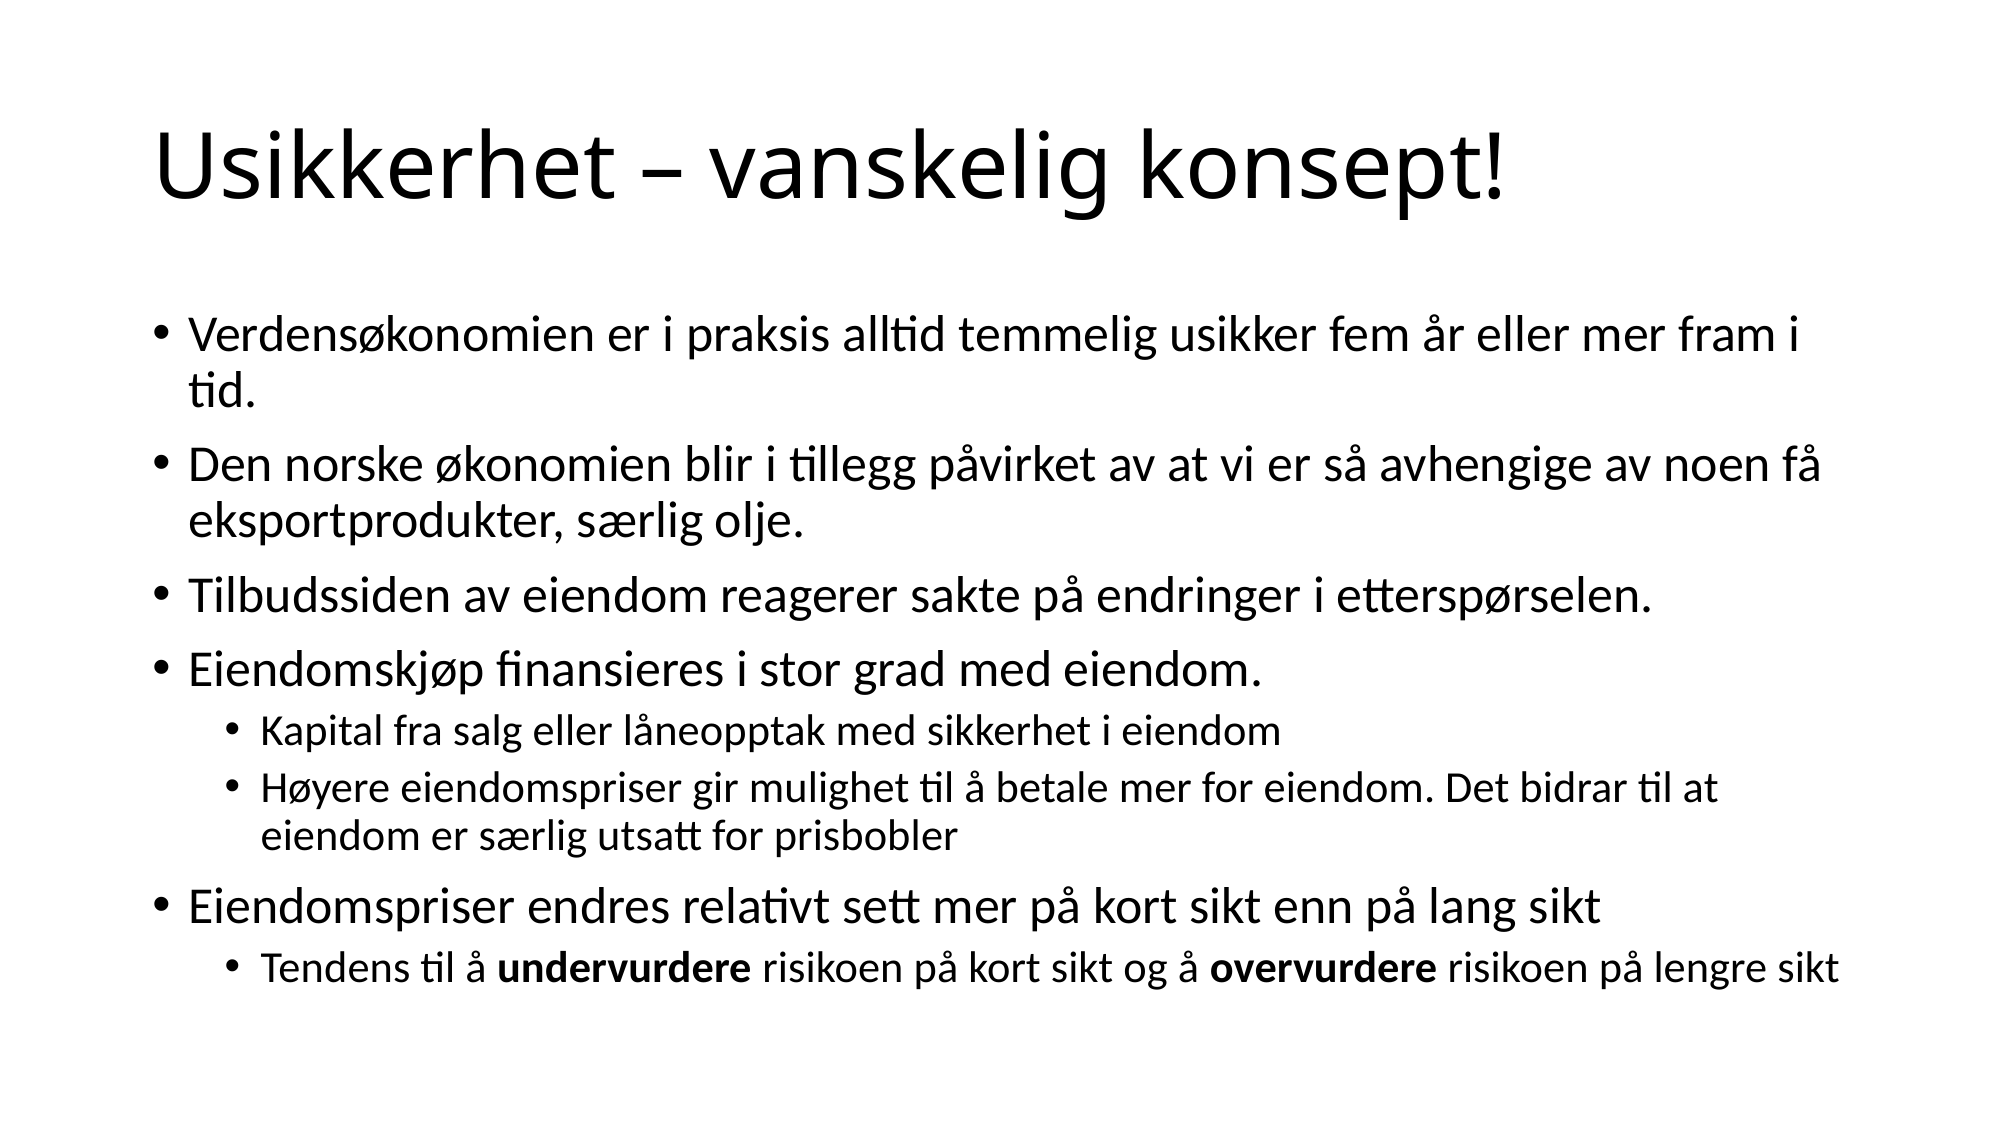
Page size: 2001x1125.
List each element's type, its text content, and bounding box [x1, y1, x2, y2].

list Verdensøkonomien er i praksis alltid temmelig usikker fem år eller mer fram i tid. Den norske økonomien blir i tillegg påvirket av at vi er så avhengige av noen få eksportprodukter, særlig olje. Tilbudssiden av eiendom reagerer sakte på endringer i etterspørselen. Eiendomskjøp finansieres i stor grad med eiendom. Kapital fra salg eller låneopptak med sikkerhet i eiendom Høyere eiendomspriser gir mulighet til å betale mer for eiendom. Det bidrar til at eiendom er særlig utsatt for prisbobler Eiendomspriser endres relativt sett mer på kort sikt enn på lang sikt Tendens til å undervurdere risikoen på kort sikt og å overvurdere risikoen på lengre sikt [137, 299, 1863, 1014]
title Usikkerhet – vanskelig konsept! [137, 59, 1863, 278]
